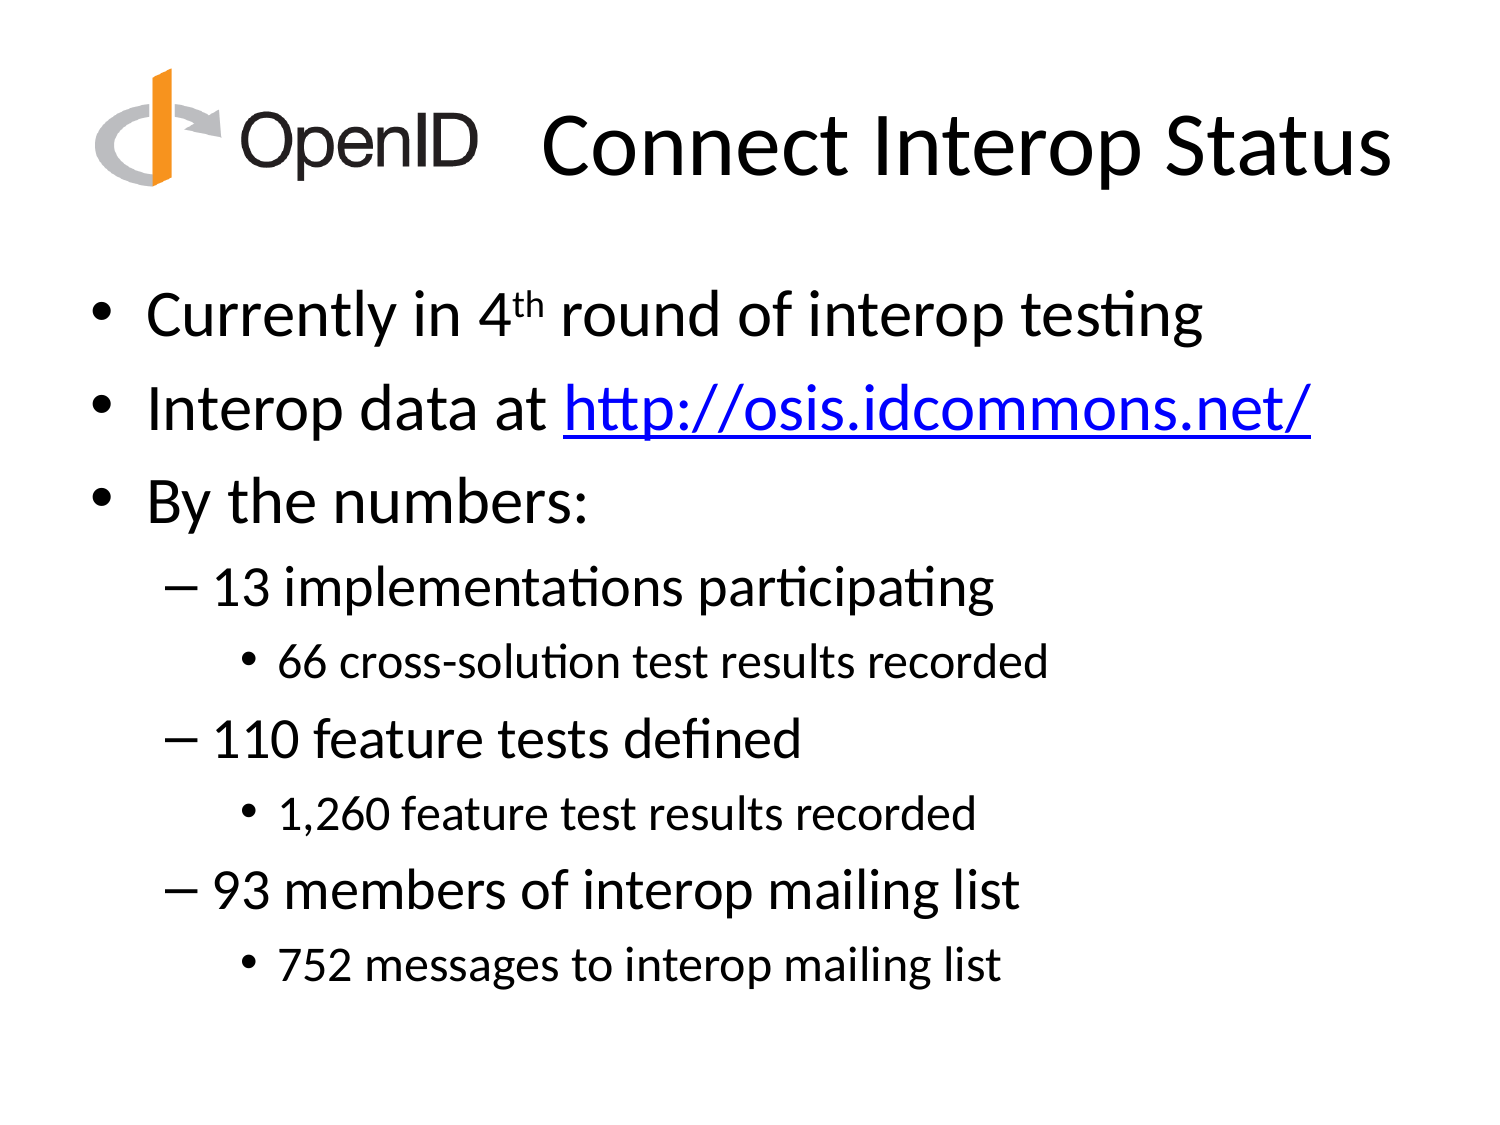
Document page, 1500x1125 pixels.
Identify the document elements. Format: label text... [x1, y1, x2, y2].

picture [64, 44, 513, 225]
list Currently in 4th round of interop testing Interop data at http://osis.idcommons.net/ By the numbers: 13 implementations participating 66 cross-solution test results recorded 110 feature tests defined 1,260 feature test results recorded 93 members of interop mailing list 752 messages to interop mailing list [75, 262, 1425, 1005]
title Connect Interop Status [512, 45, 1425, 233]
